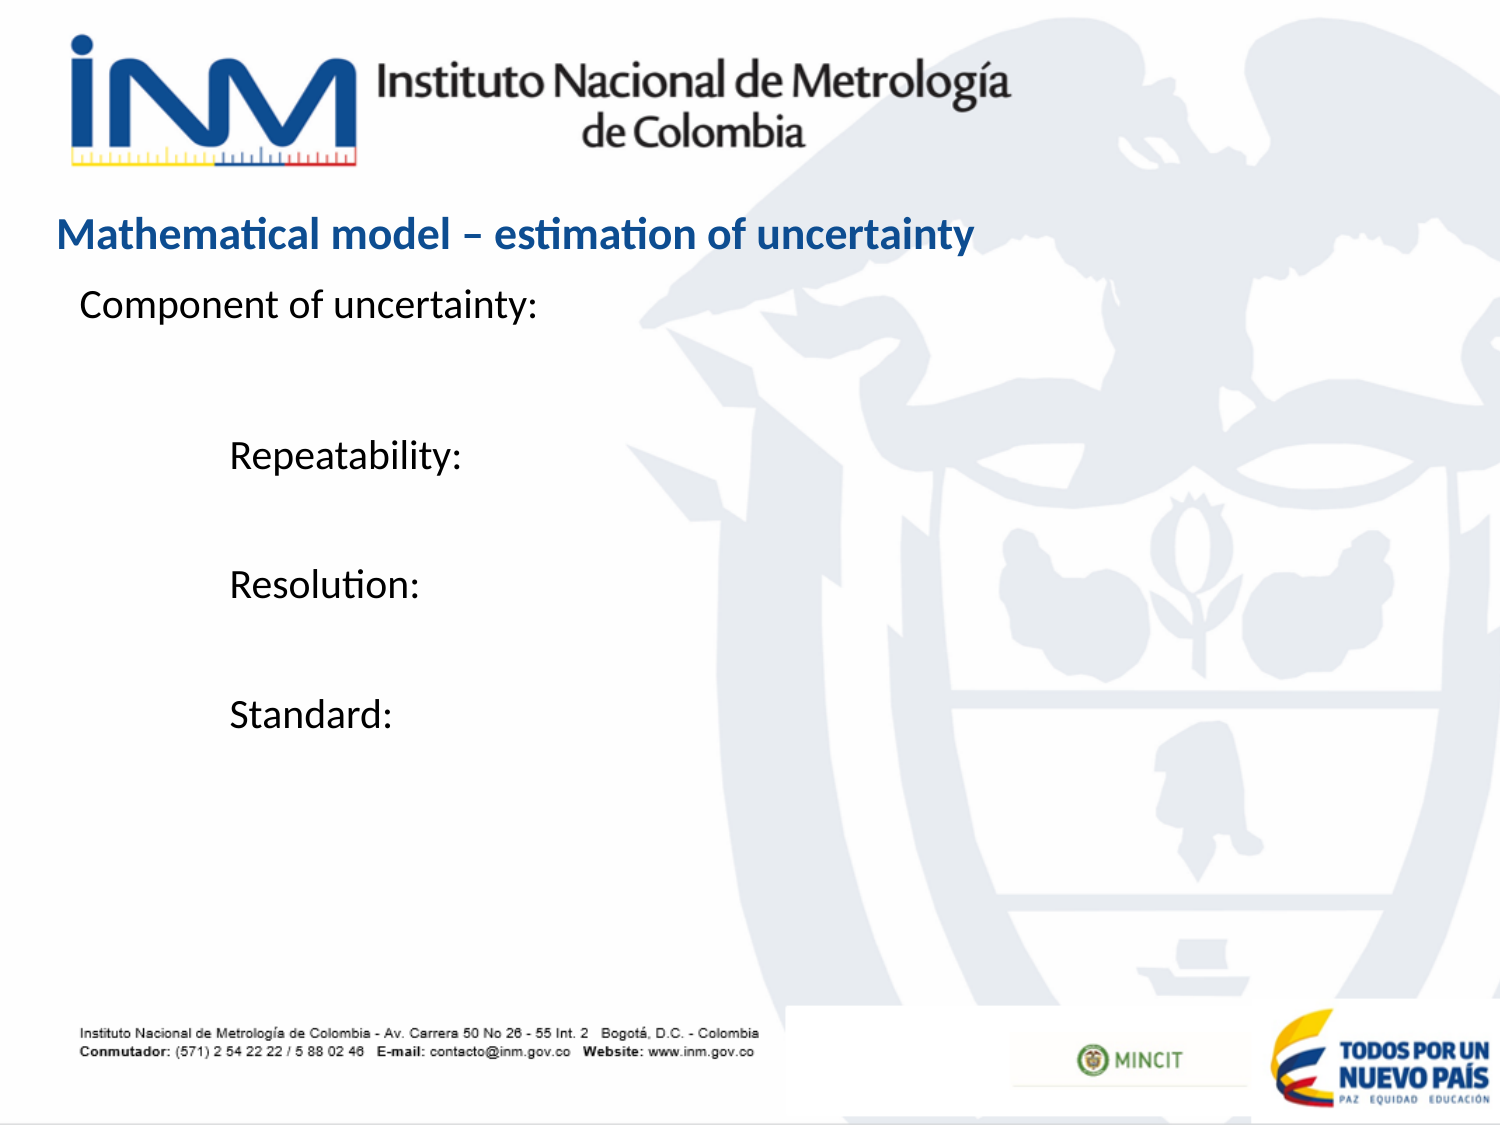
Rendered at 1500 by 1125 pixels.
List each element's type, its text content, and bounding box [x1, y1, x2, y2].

picture [0, 0, 1500, 1125]
text_box Mathematical model – estimation of uncertainty [41, 196, 1459, 266]
text_box Component of uncertainty: Repeatability: Resolution: Standard: [64, 269, 1424, 745]
